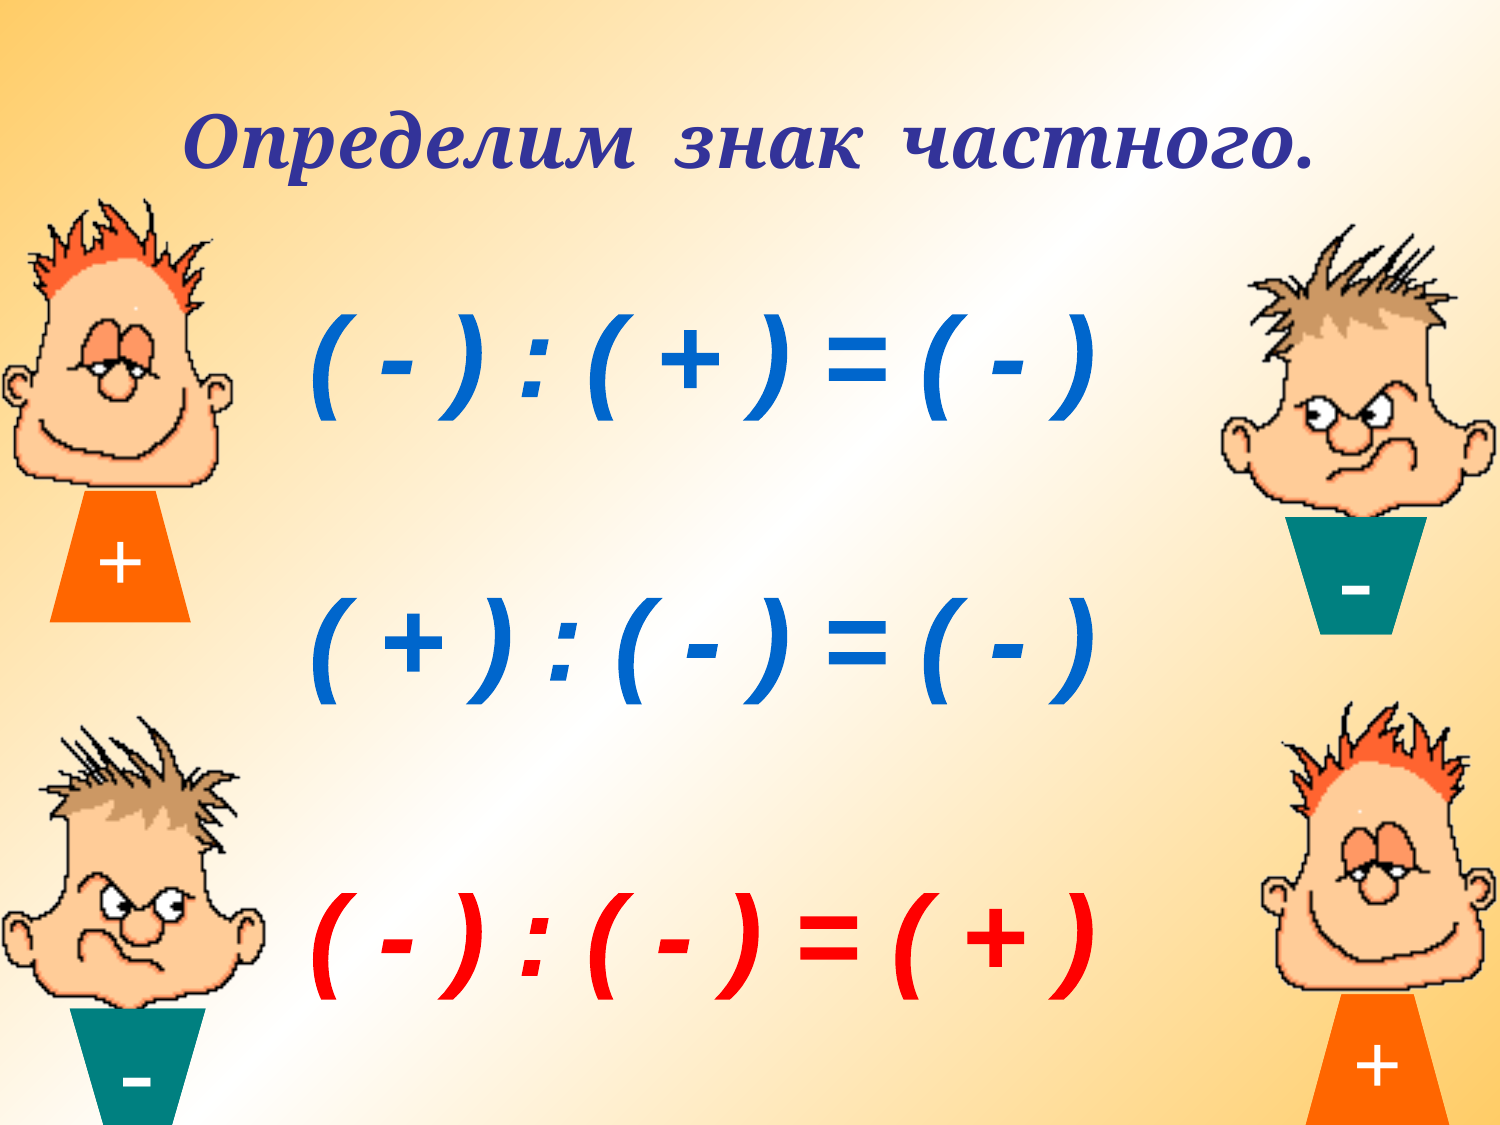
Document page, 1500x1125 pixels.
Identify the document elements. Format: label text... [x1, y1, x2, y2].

title Определим знак частного. [74, 44, 1426, 233]
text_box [0, 711, 272, 1125]
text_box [1258, 699, 1500, 1125]
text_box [0, 196, 237, 622]
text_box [1216, 219, 1500, 634]
